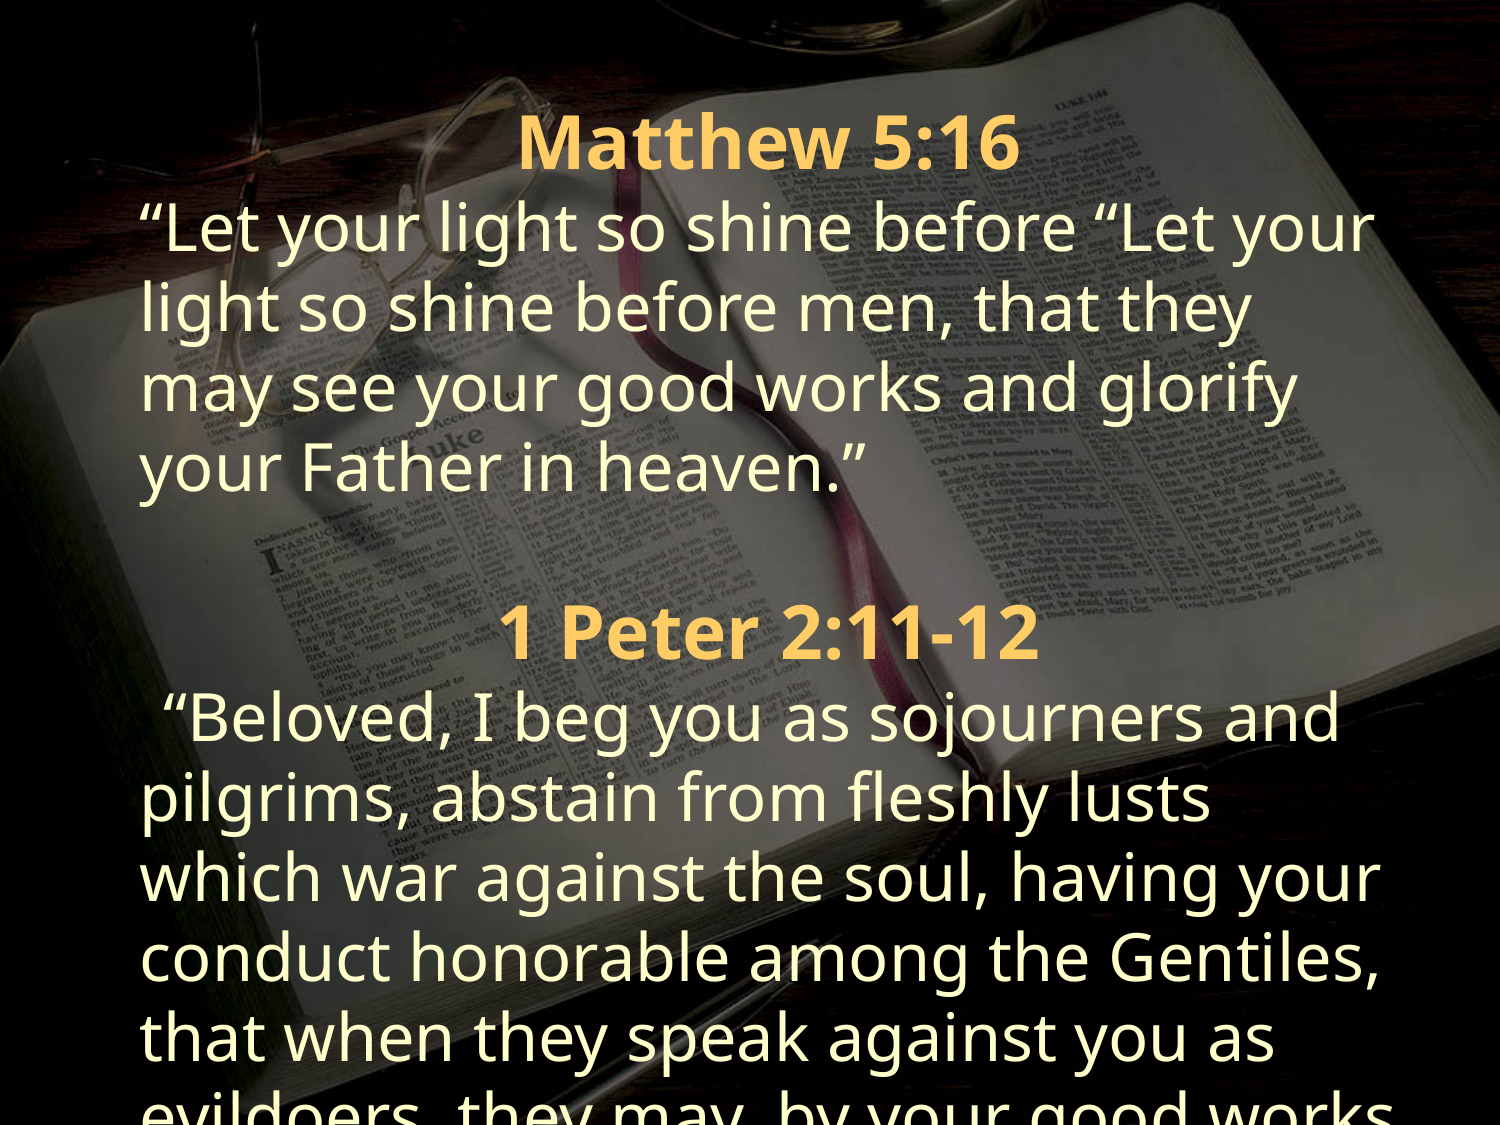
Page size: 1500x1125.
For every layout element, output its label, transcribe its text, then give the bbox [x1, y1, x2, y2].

picture [0, 0, 1500, 1125]
text_box Matthew 5:16 “Let your light so shine before “Let your light so shine before men, that they may see your good works and glorify your Father in heaven.” 1 Peter 2:11-12 “Beloved, I beg you as sojourners and pilgrims, abstain from fleshly lusts which war against the soul, having your conduct honorable among the Gentiles, that when they speak against you as evildoers, they may, by your good works which they observe, glorify God in the day of visitation.” [124, 87, 1413, 1125]
